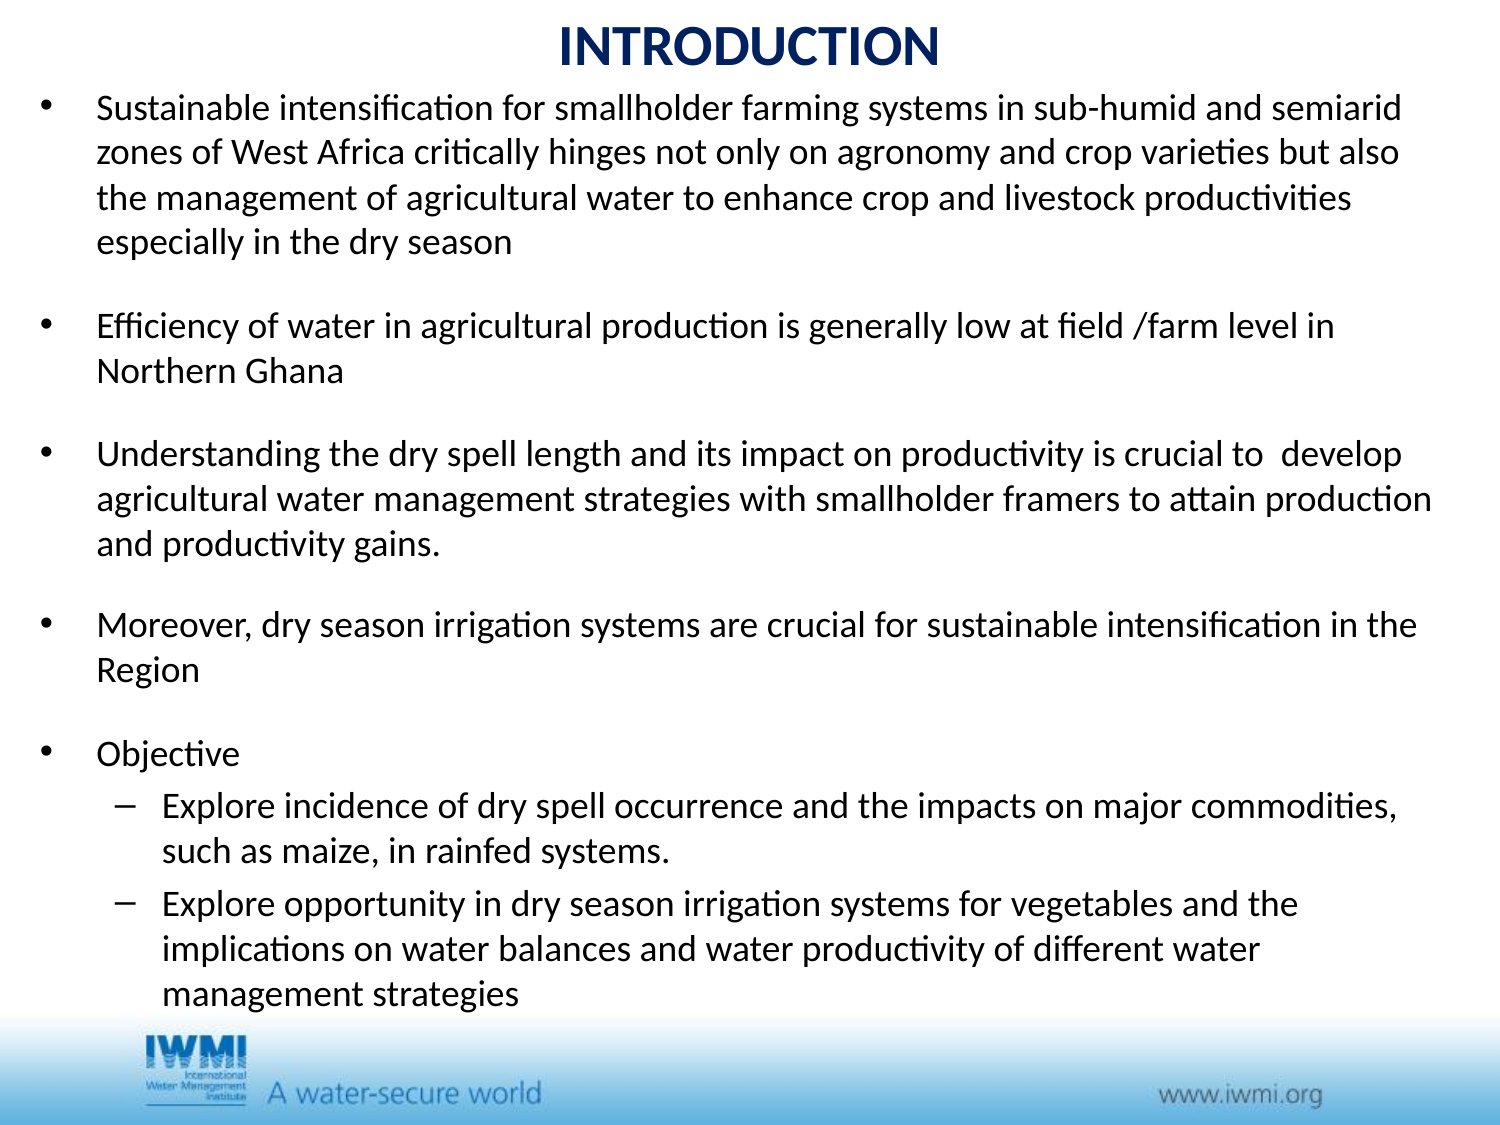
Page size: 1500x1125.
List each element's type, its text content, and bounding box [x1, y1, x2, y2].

picture [0, 1012, 1500, 1125]
title Introduction [24, 0, 1475, 75]
list Sustainable intensification for smallholder farming systems in sub-humid and semiarid zones of West Africa critically hinges not only on agronomy and crop varieties but also the management of agricultural water to enhance crop and livestock productivities especially in the dry season Efficiency of water in agricultural production is generally low at field /farm level in Northern Ghana Understanding the dry spell length and its impact on productivity is crucial to develop agricultural water management strategies with smallholder framers to attain production and productivity gains. Moreover, dry season irrigation systems are crucial for sustainable intensification in the Region Objective Explore incidence of dry spell occurrence and the impacts on major commodities, such as maize, in rainfed systems. Explore opportunity in dry season irrigation systems for vegetables and the implications on water balances and water productivity of different water management strategies [24, 75, 1475, 988]
